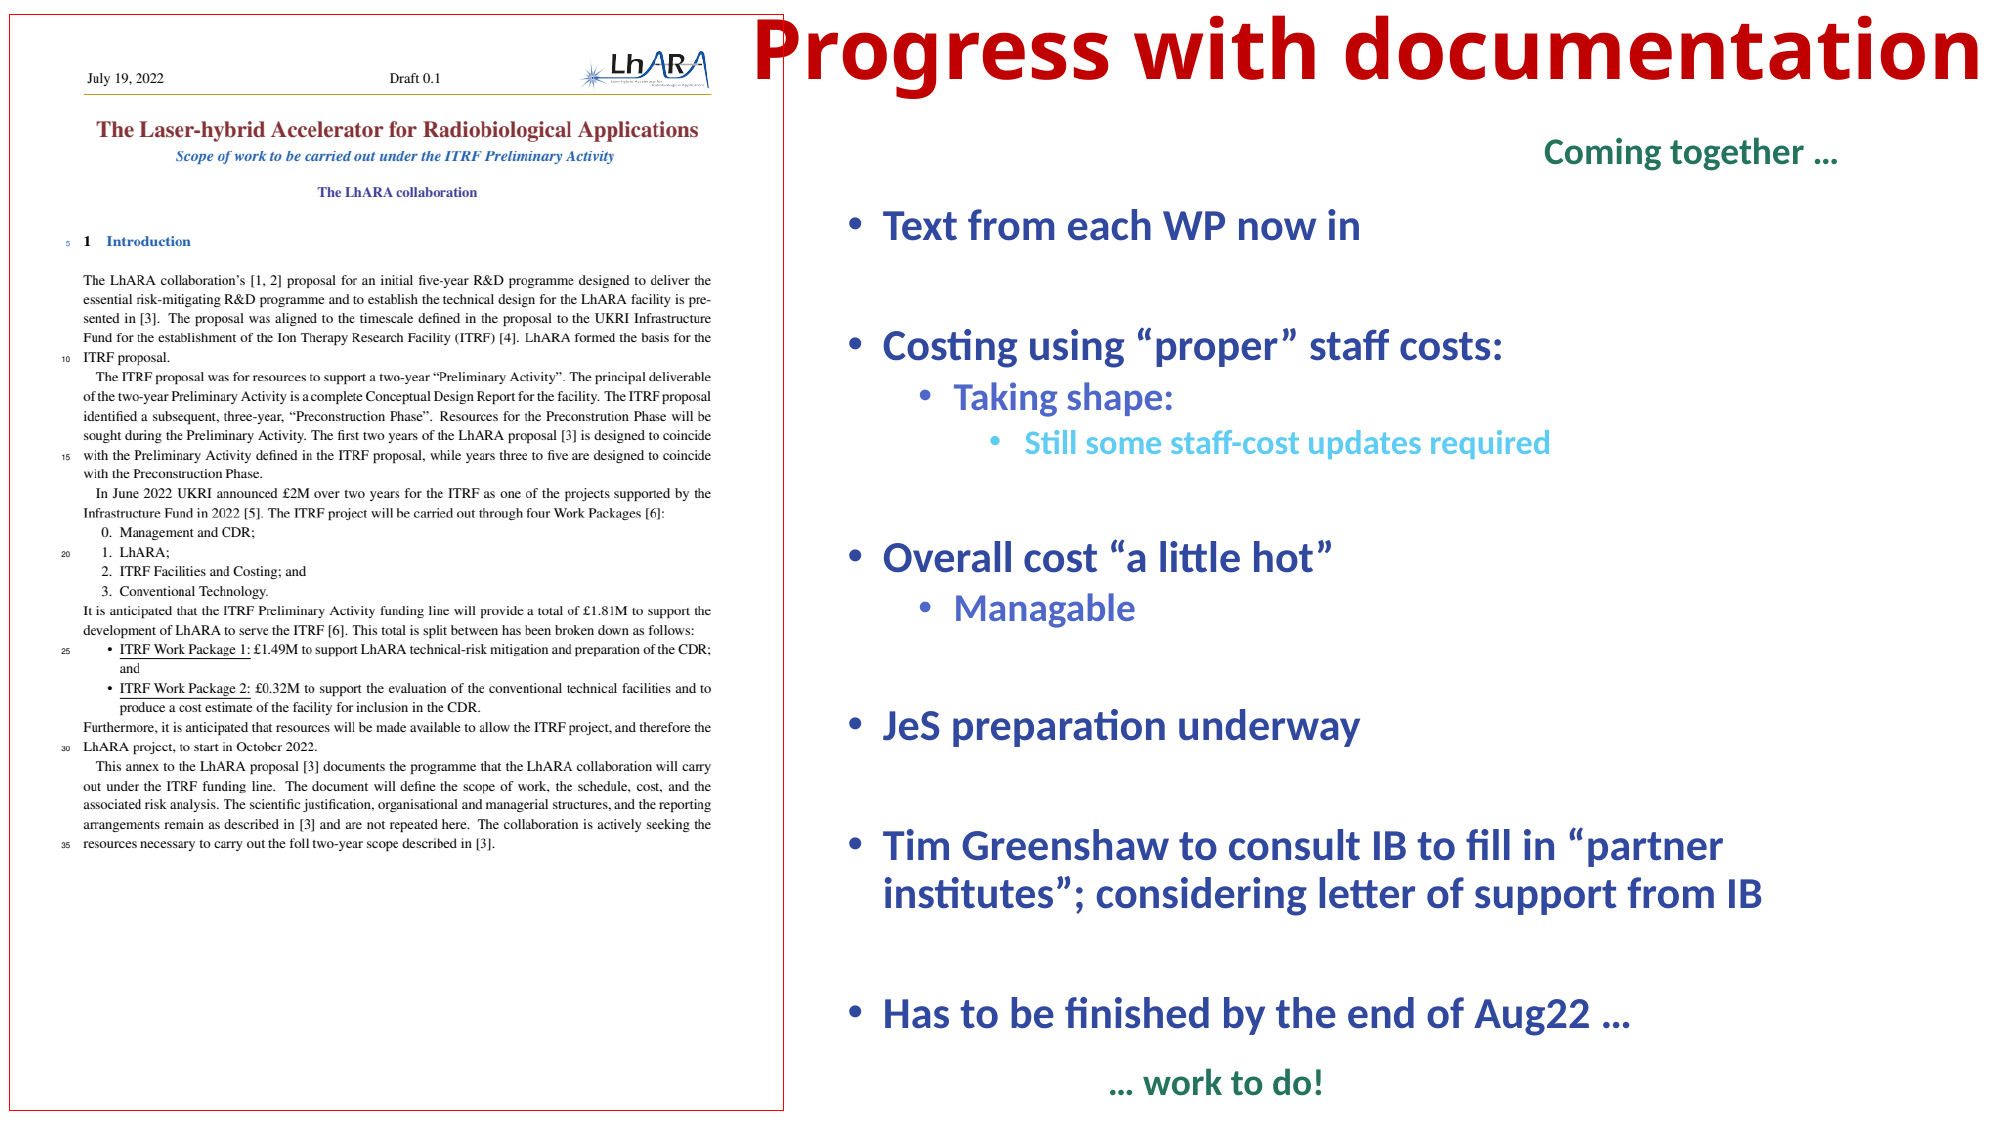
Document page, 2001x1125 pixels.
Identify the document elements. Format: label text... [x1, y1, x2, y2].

list Text from each WP now in Costing using “proper” staff costs: Taking shape: Still some staff-cost updates required Overall cost “a little hot” Managable JeS preparation underway Tim Greenshaw to consult IB to fill in “partner institutes”; considering letter of support from IB Has to be finished by the end of Aug22 … [832, 194, 1912, 1051]
title Progress with documentation [0, 0, 2000, 105]
text_box Coming together … [1529, 119, 1855, 180]
picture [9, 14, 784, 1111]
text_box … work to do! [1093, 1051, 1340, 1111]
